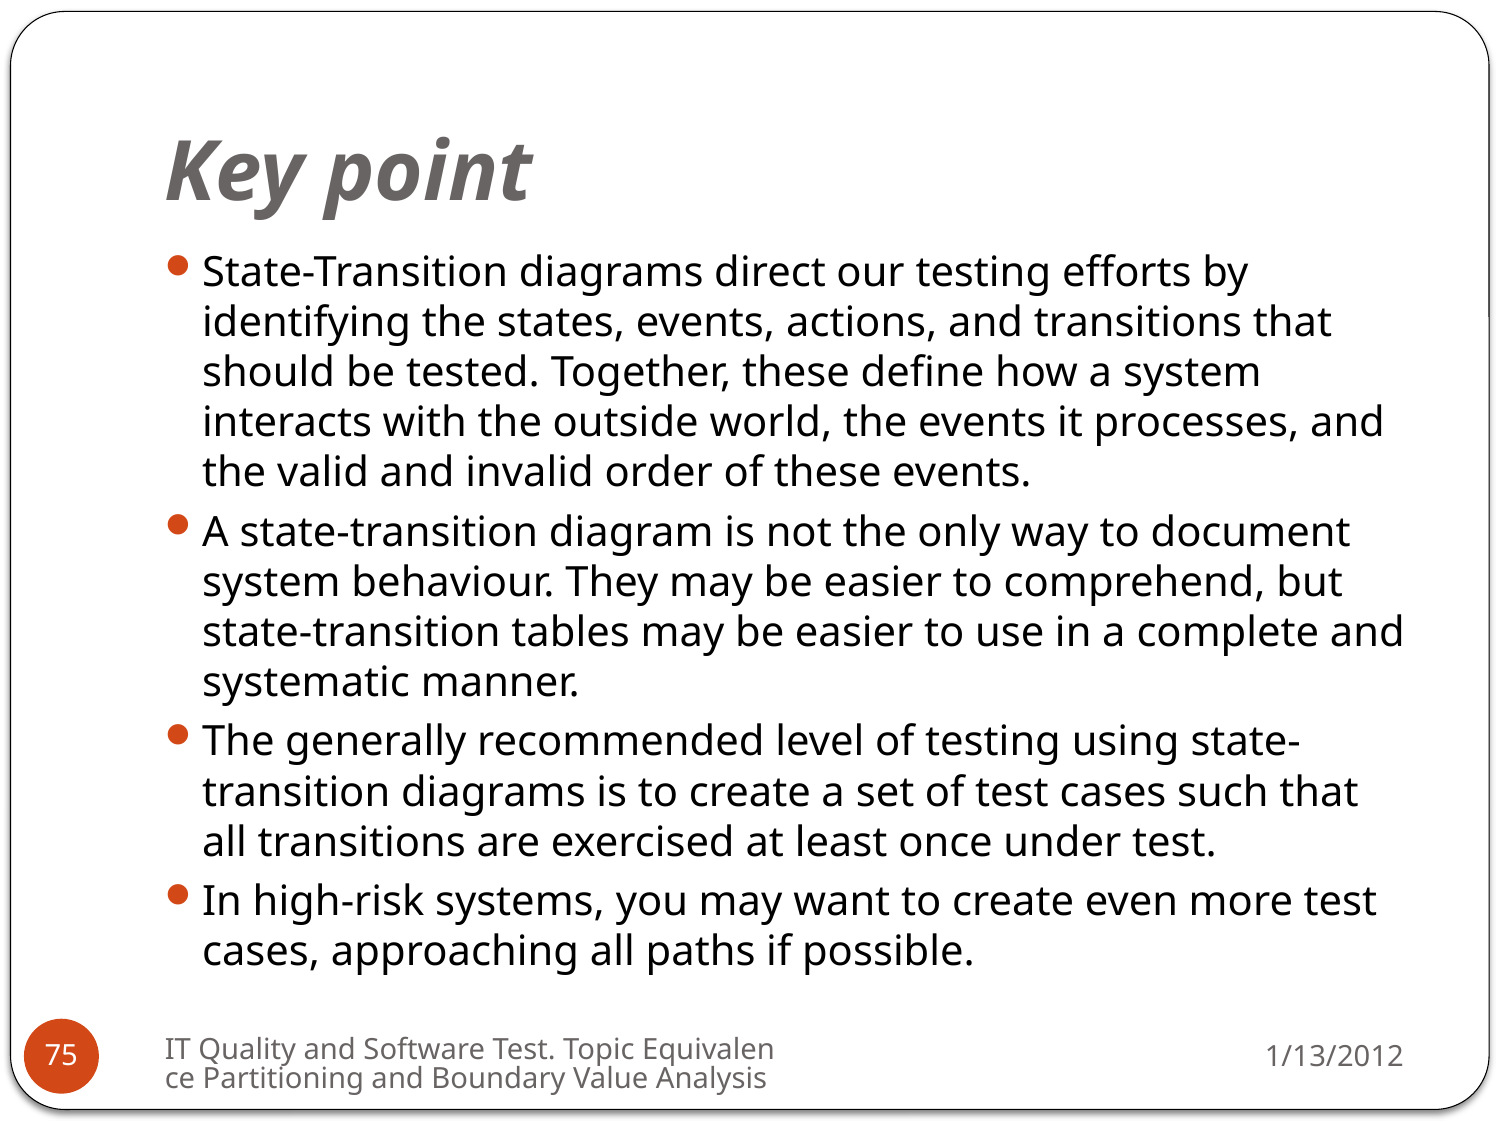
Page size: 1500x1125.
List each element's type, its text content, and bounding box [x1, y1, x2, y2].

list State-Transition diagrams direct our testing efforts by identifying the states, events, actions, and transitions that should be tested. Together, these define how a system interacts with the outside world, the events it processes, and the valid and invalid order of these events. A state-transition diagram is not the only way to document system behaviour. They may be easier to comprehend, but state-transition tables may be easier to use in a complete and systematic manner. The generally recommended level of testing using state-transition diagrams is to create a set of test cases such that all transitions are exercised at least once under test. In high-risk systems, you may want to create even more test cases, approaching all paths if possible. [150, 237, 1425, 988]
footer IT Quality and Software Test. Topic Equivalence Partitioning and Boundary Value Analysis [150, 1012, 800, 1088]
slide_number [1012, 1015, 1419, 1094]
slide_number 75 [23, 1018, 99, 1094]
title Key point [150, 45, 1425, 233]
